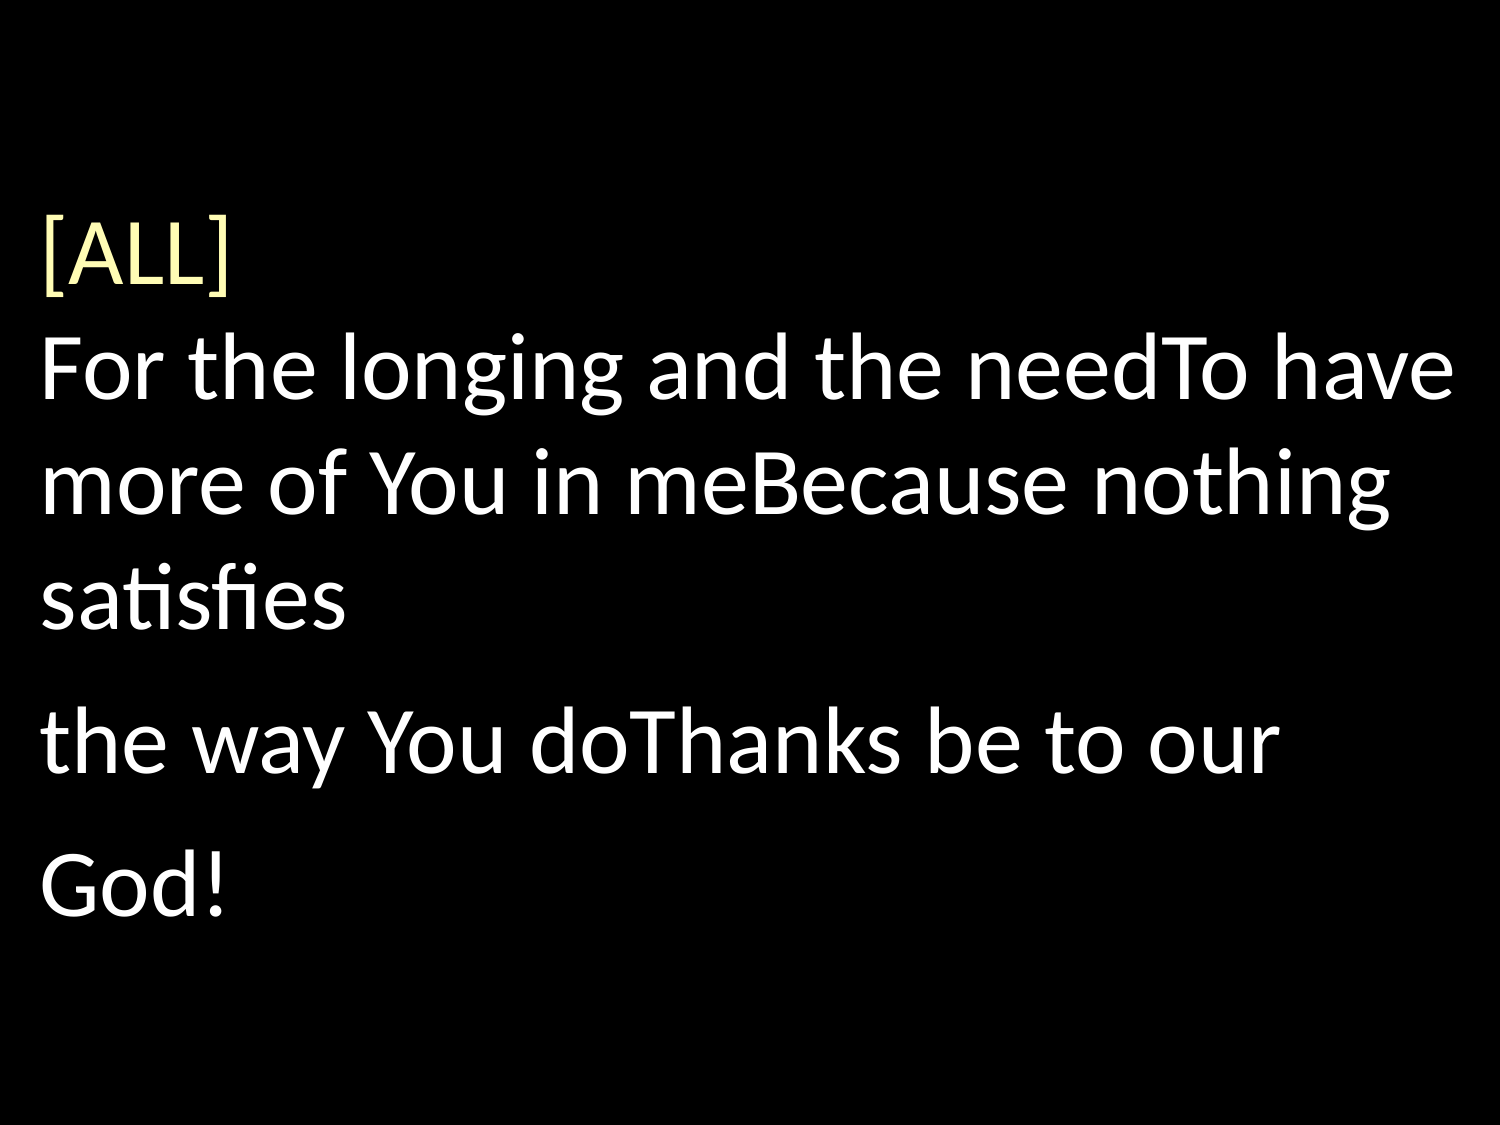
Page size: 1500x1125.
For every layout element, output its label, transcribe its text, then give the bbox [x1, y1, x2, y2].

text_box [ALL] For the longing and the need To have more of You in me Because nothing satisfies the way You do Thanks be to our God! [24, 24, 1475, 1100]
